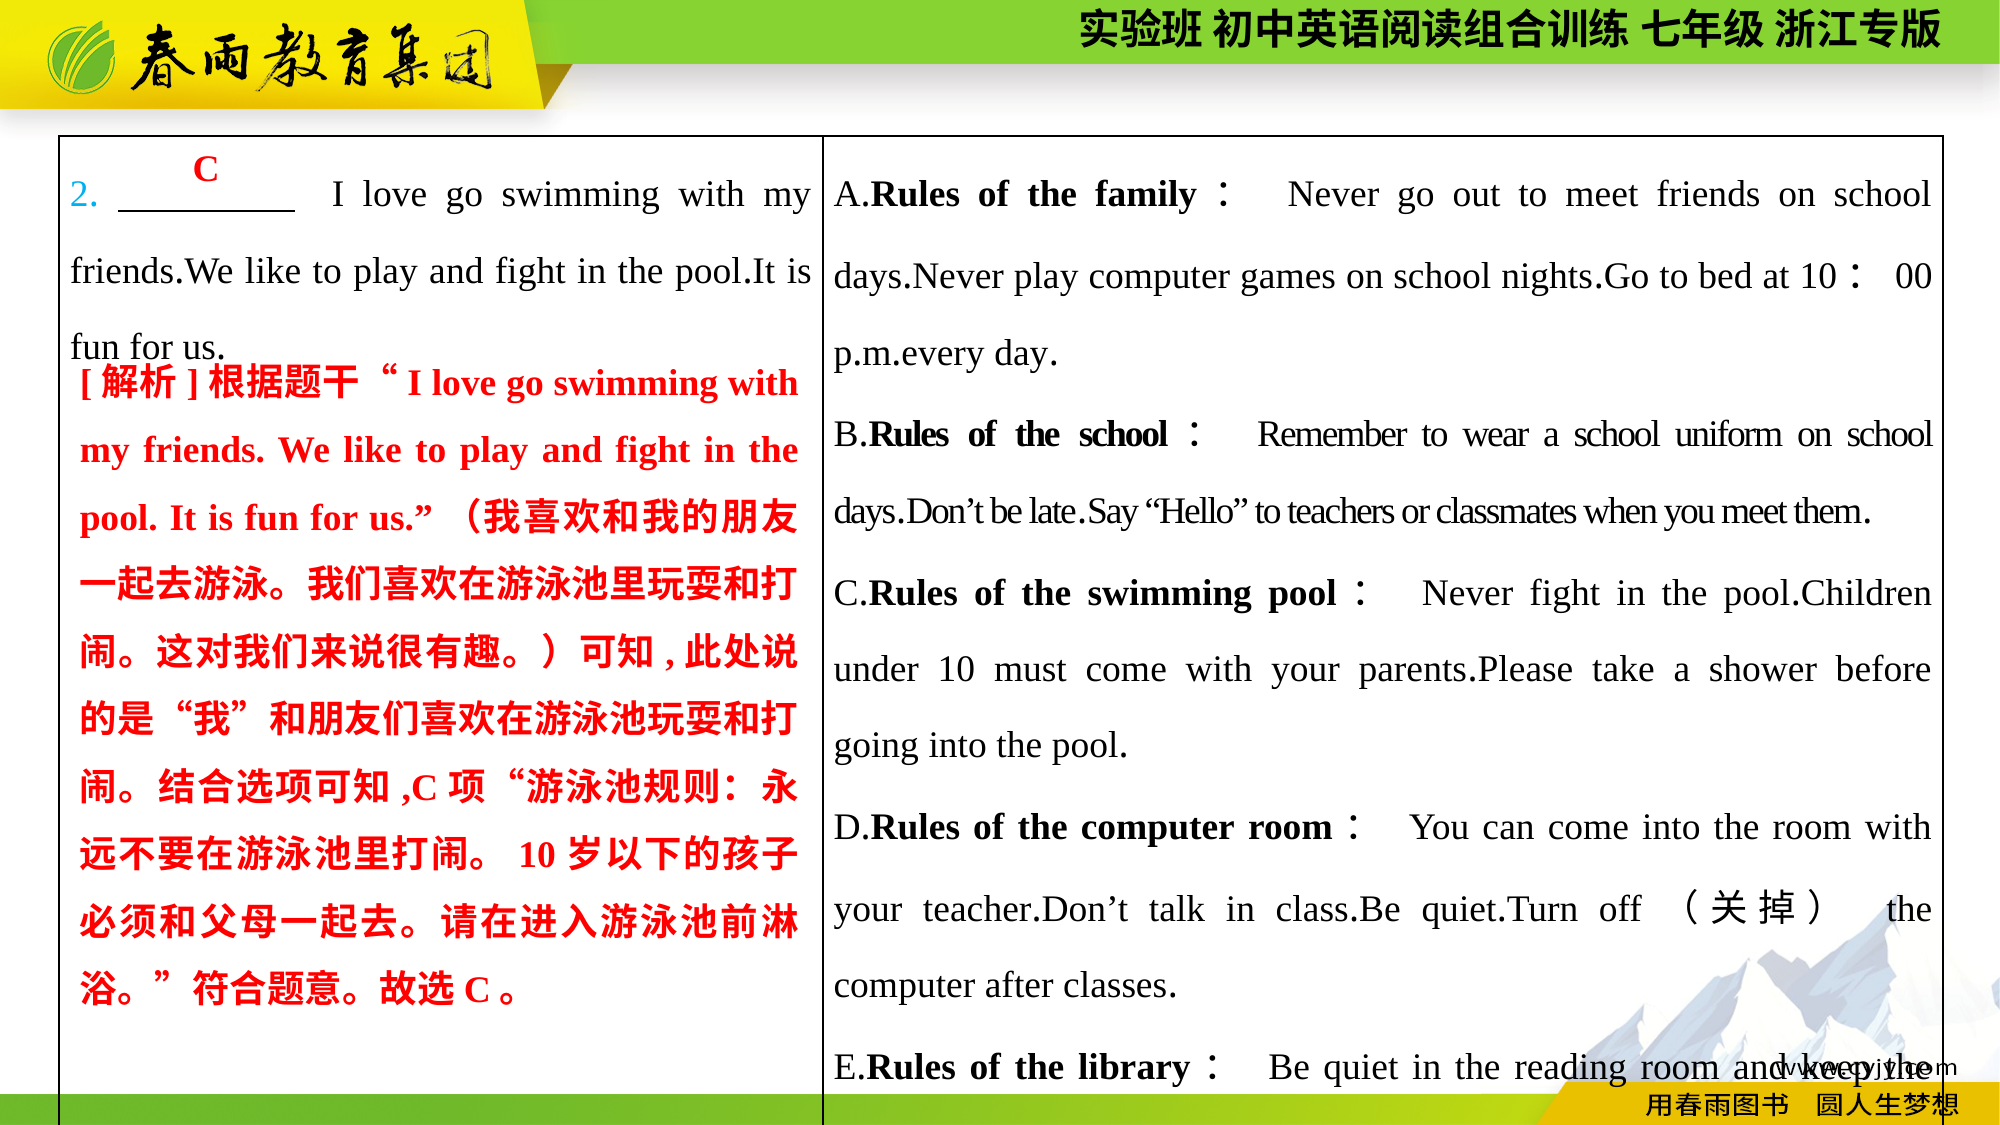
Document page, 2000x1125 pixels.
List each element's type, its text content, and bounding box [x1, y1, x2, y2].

picture [0, 0, 2000, 1125]
text_box C [102, 136, 235, 196]
table_header A.Rules of the family： Never go out to meet friends on school days.Never play computer games on school nights.Go to bed at 10：00 p.m.every day. B.Rules of the school： Remember to wear a school uniform on school days.Don’t be late.Say “Hello” to teachers or classmates when you meet them. C.Rules of the swimming pool： Never fight in the pool.Children under 10 must come with your parents.Please take a shower before going into the pool. D.Rules of the computer room： You can come into the room with your teacher.Don’t talk in class.Be quiet.Turn off（关掉） the computer after classes. E.Rules of the library： Be quiet in the reading room and keep the library clean.Show your school ID card in and out. [824, 137, 1942, 1125]
table_header 2. I love go swimming with my friends.We like to play and fight in the pool.It is fun for us. [60, 137, 822, 1125]
text_box [解析]根据题干“I love go swimming with my friends. We like to play and fight in the pool. It is fun for us.”（我喜欢和我的朋友一起去游泳。我们喜欢在游泳池里玩耍和打闹。这对我们来说很有趣。）可知,此处说的是“我”和朋友们喜欢在游泳池玩耍和打闹。结合选项可知,C项“游泳池规则：永远不要在游泳池里打闹。10岁以下的孩子必须和父母一起去。请在进入游泳池前淋浴。”符合题意。故选C。 [64, 327, 814, 1018]
